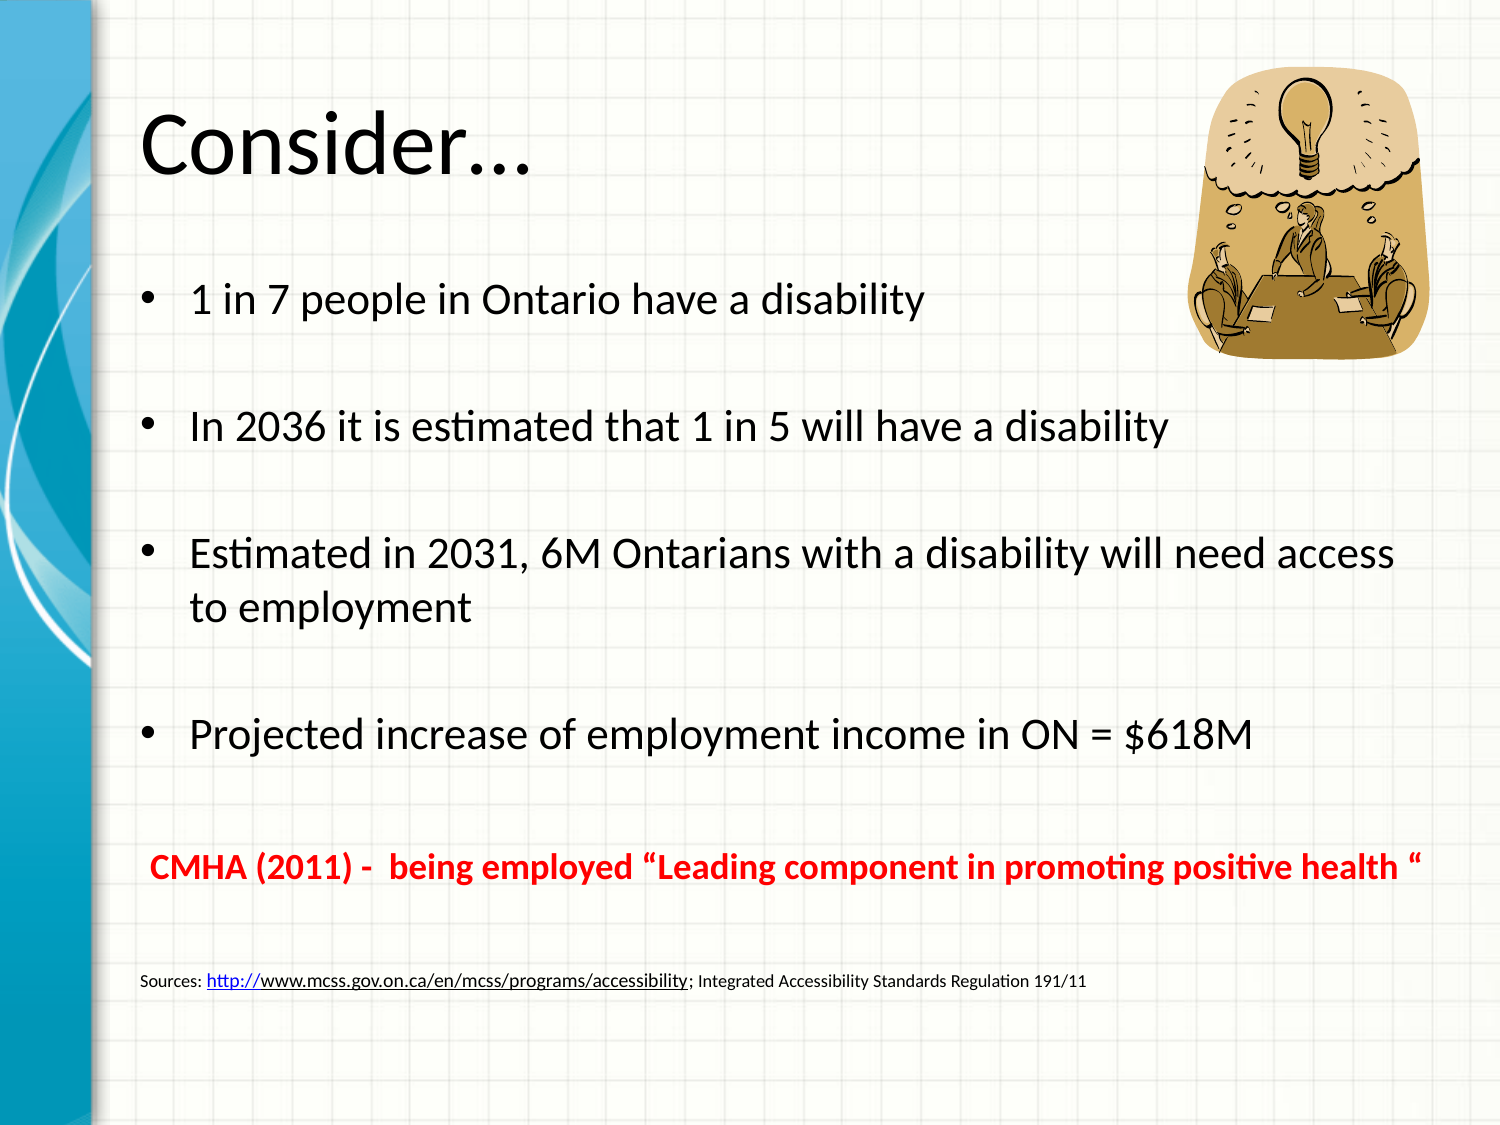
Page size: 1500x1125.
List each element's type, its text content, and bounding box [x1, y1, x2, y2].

list 1 in 7 people in Ontario have a disability In 2036 it is estimated that 1 in 5 will have a disability Estimated in 2031, 6M Ontarians with a disability will need access to employment Projected increase of employment income in ON = $618M CMHA (2011) - being employed “Leading component in promoting positive health “ Sources: http://www.mcss.gov.on.ca/en/mcss/programs/accessibility; Integrated Accessibility Standards Regulation 191/11 [125, 261, 1450, 1047]
picture [0, 0, 1500, 1125]
title Consider… [125, 44, 1450, 232]
